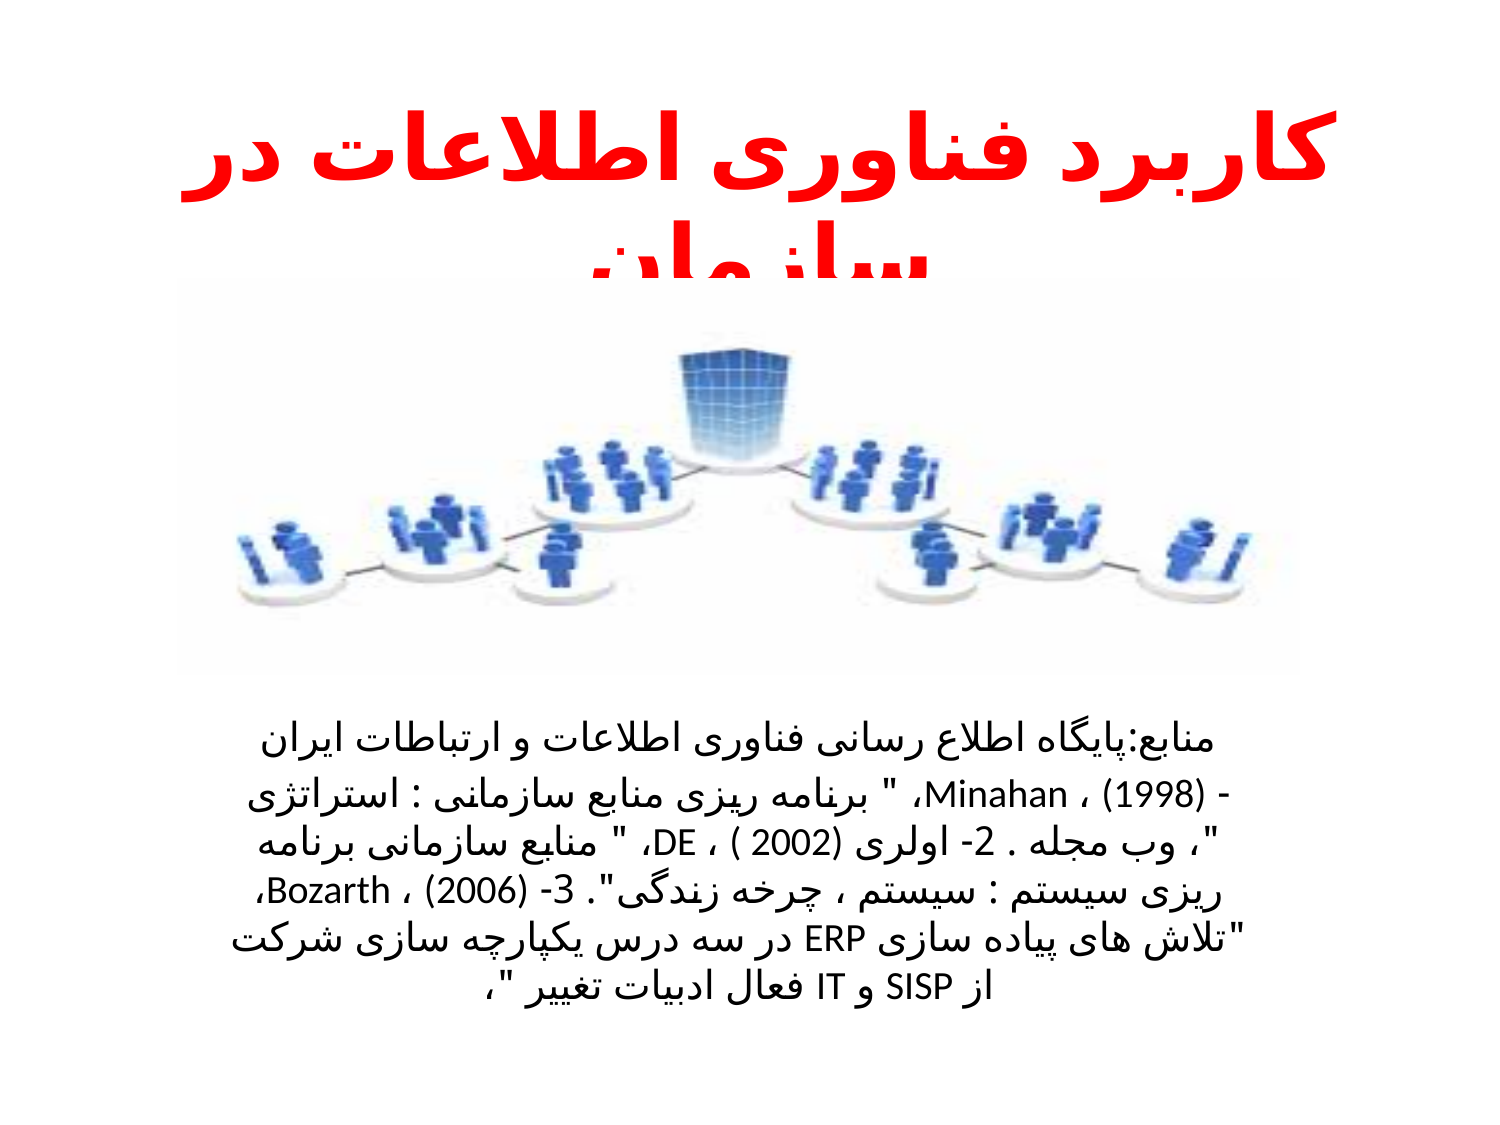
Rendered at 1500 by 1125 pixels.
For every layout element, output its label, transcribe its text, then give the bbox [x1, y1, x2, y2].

picture [177, 278, 1300, 675]
subtitle منابع:پایگاه اطلاع رسانی فناوری اطلاعات و ارتباطات ایران - Minahan ، (1998)، " برنامه ریزی منابع سازمانی : استراتژی "، وب مجله . 2- اولری DE ، ( 2002)، " منابع سازمانی برنامه ریزی سیستم : سیستم ، چرخه زندگی". 3- Bozarth ، (2006)، "تلاش های پیاده سازی ERP در سه درس یکپارچه سازی شرکت از SISP و IT فعال ادبیات تغییر "، [213, 704, 1264, 1083]
title کاربرد فناوری اطلاعات در سازمان [123, 78, 1399, 320]
